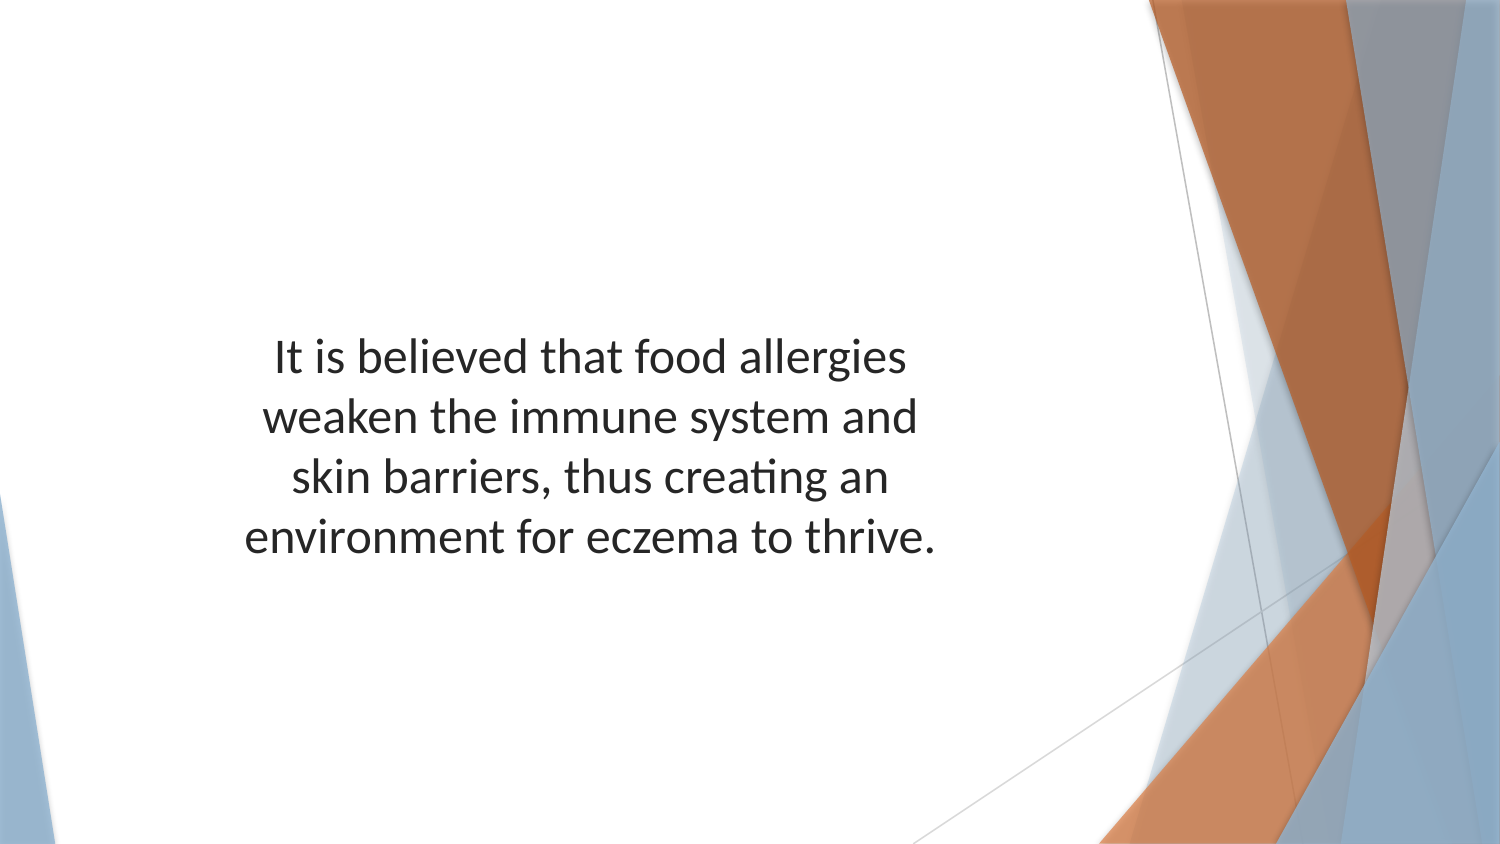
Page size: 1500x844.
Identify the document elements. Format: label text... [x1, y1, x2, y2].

list It is believed that food allergies weaken the immune system and skin barriers, thus creating an environment for eczema to thrive. [206, 315, 975, 552]
